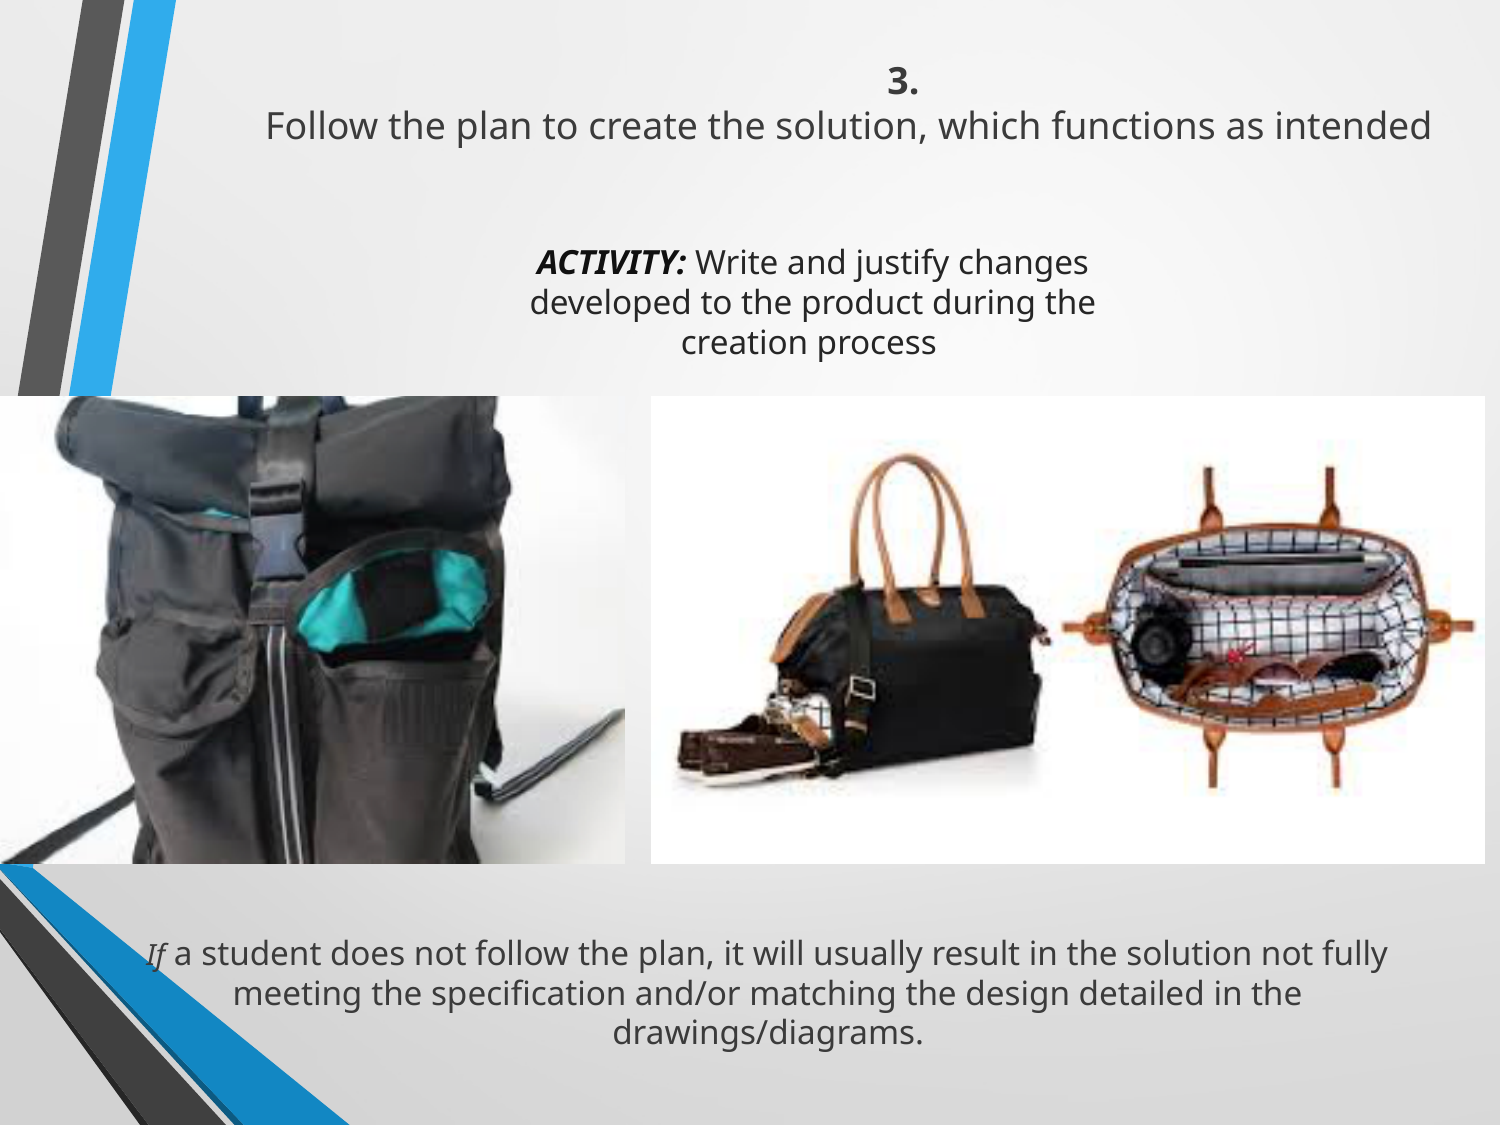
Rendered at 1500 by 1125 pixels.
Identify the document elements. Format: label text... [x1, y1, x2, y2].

text_box ACTIVITY: Write and justify changes developed to the product during the creation process [447, 233, 1179, 312]
text_box 3. Follow the plan to create the solution, which functions as intended [250, 49, 1500, 155]
text_box If a student does not follow the plan, it will usually result in the solution not fully meeting the specification and/or matching the design detailed in the drawings/diagrams. [116, 924, 1421, 1059]
picture [651, 396, 1485, 864]
picture [0, 396, 625, 864]
